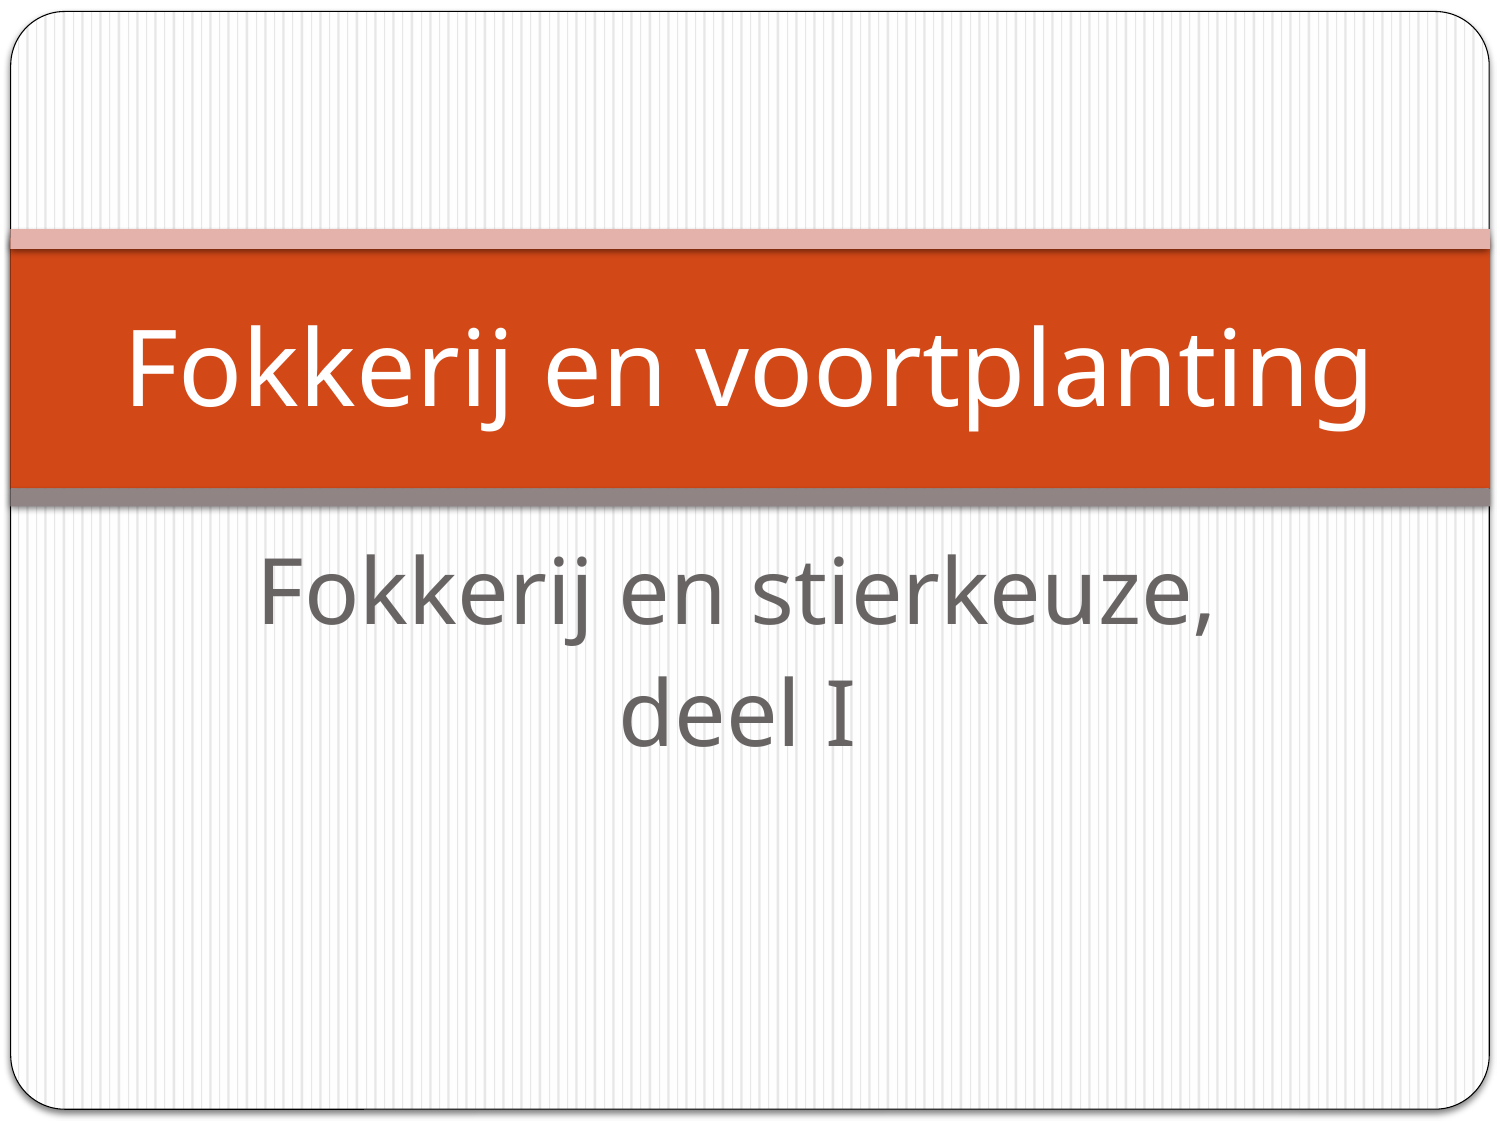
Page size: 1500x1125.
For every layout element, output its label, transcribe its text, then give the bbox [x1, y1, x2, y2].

subtitle Fokkerij en stierkeuze, deel I [212, 525, 1263, 788]
title Fokkerij en voortplanting [75, 247, 1425, 489]
